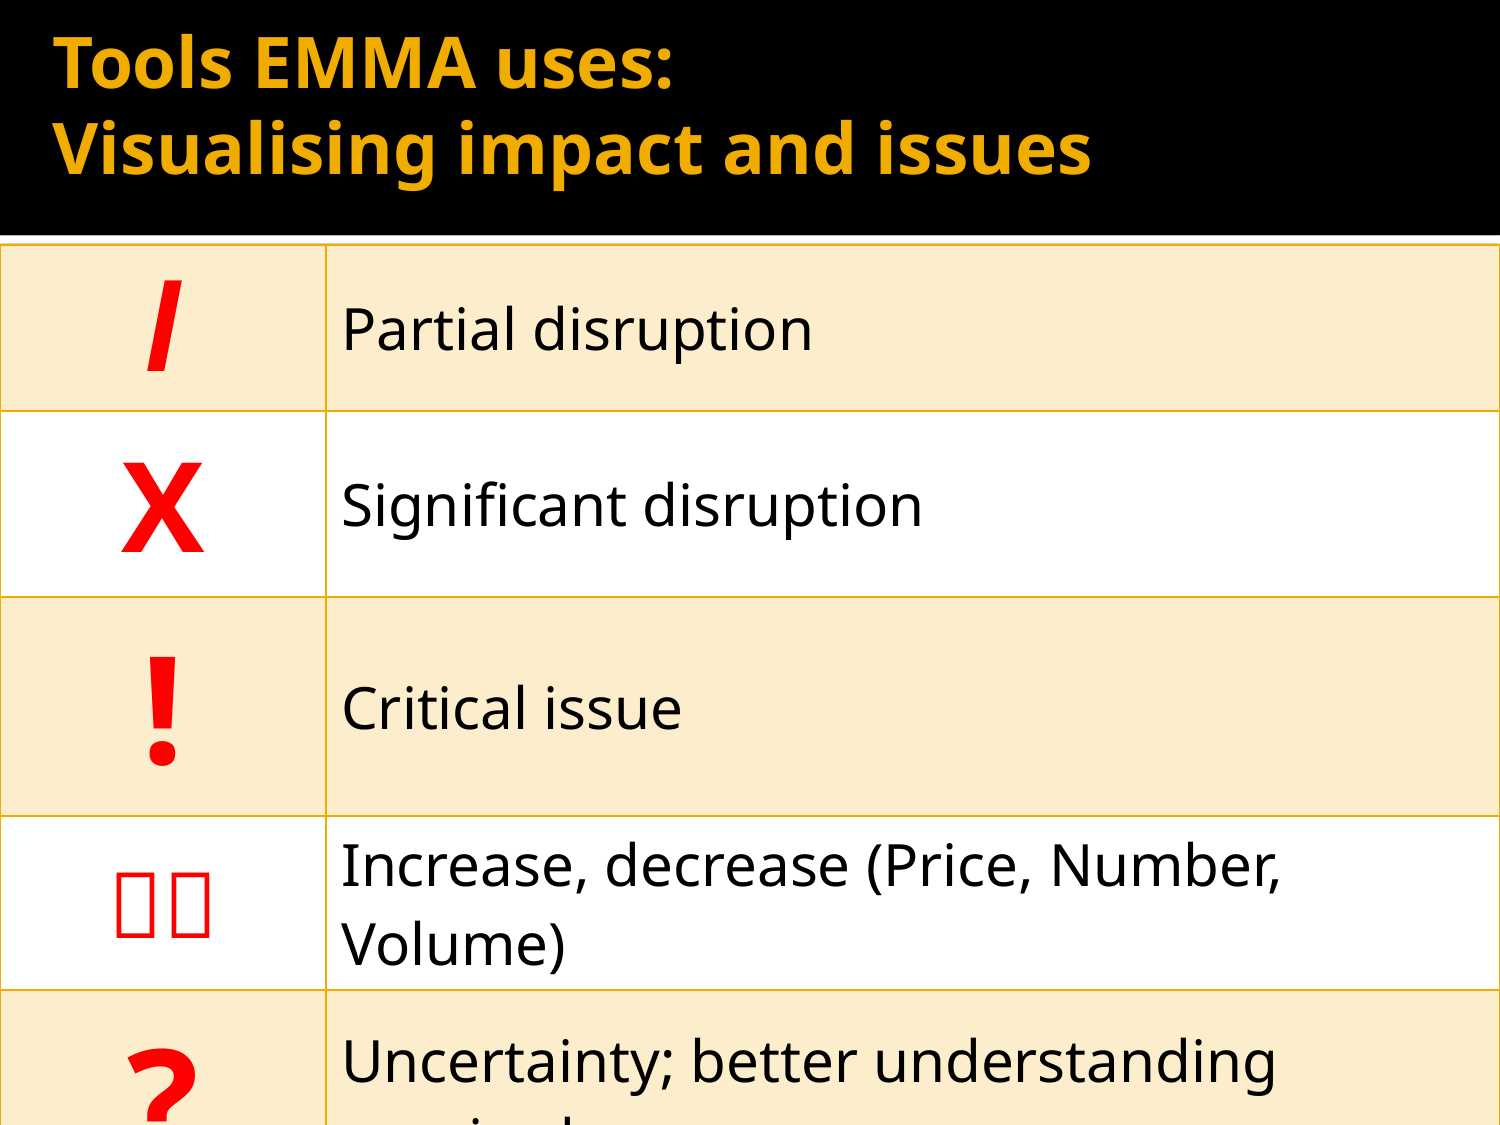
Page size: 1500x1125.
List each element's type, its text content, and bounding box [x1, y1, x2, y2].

table_cell Uncertainty; better understanding required [327, 991, 1499, 1125]
table_cell ! [1, 598, 325, 815]
table_cell Increase, decrease (Price, Number, Volume) [327, 817, 1499, 989]
table_cell  [1, 817, 325, 989]
table_cell X [1, 412, 325, 596]
table_cell Critical issue [327, 598, 1499, 815]
table_header Partial disruption [327, 246, 1499, 410]
table_header l [1, 246, 325, 410]
table_cell ? [1, 991, 325, 1125]
title Tools EMMA uses: Visualising impact and issues [37, 9, 1461, 197]
table_cell Significant disruption [327, 412, 1499, 596]
